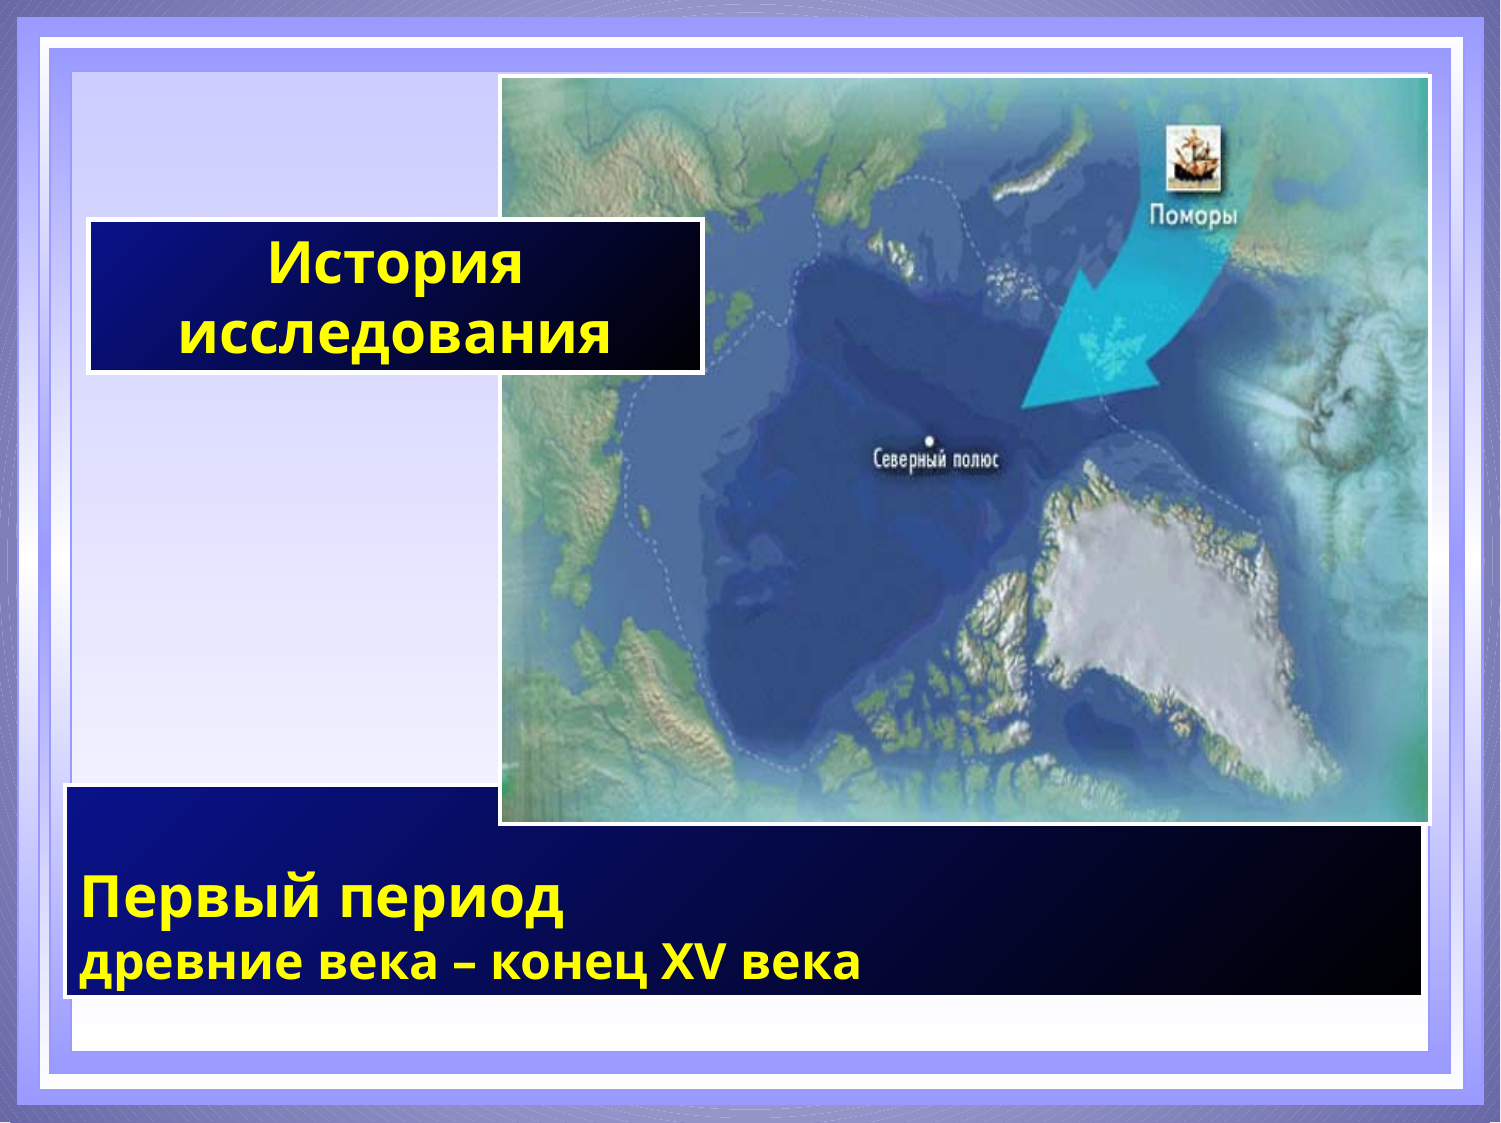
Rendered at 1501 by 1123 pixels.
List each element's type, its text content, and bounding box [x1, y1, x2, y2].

picture [501, 77, 1428, 823]
title Первый период древние века – конец XV века [64, 784, 1424, 998]
title История исследования [88, 219, 495, 373]
